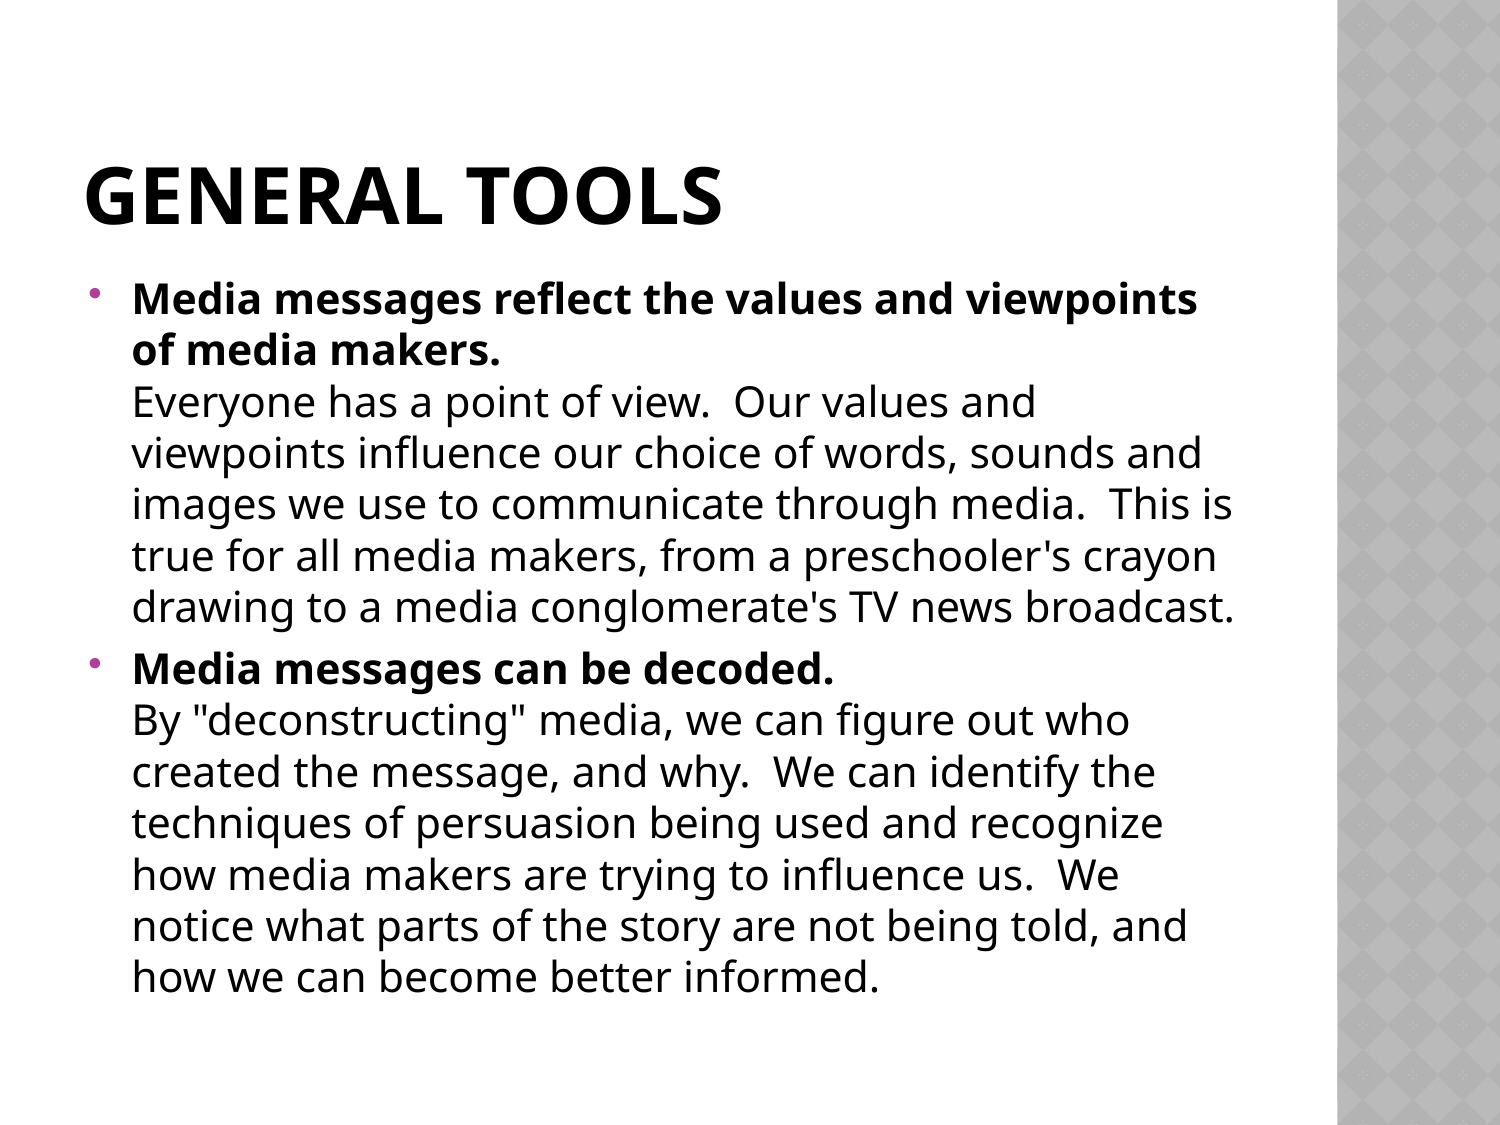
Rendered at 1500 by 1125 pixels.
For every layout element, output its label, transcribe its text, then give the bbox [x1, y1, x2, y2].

list Media messages reflect the values and viewpoints of media makers. Everyone has a point of view. Our values and viewpoints influence our choice of words, sounds and images we use to communicate through media. This is true for all media makers, from a preschooler's crayon drawing to a media conglomerate's TV news broadcast. Media messages can be decoded. By "deconstructing" media, we can figure out who created the message, and why. We can identify the techniques of persuasion being used and recognize how media makers are trying to influence us. We notice what parts of the story are not being told, and how we can become better informed. [75, 264, 1263, 1059]
title General Tools [75, 52, 1263, 240]
